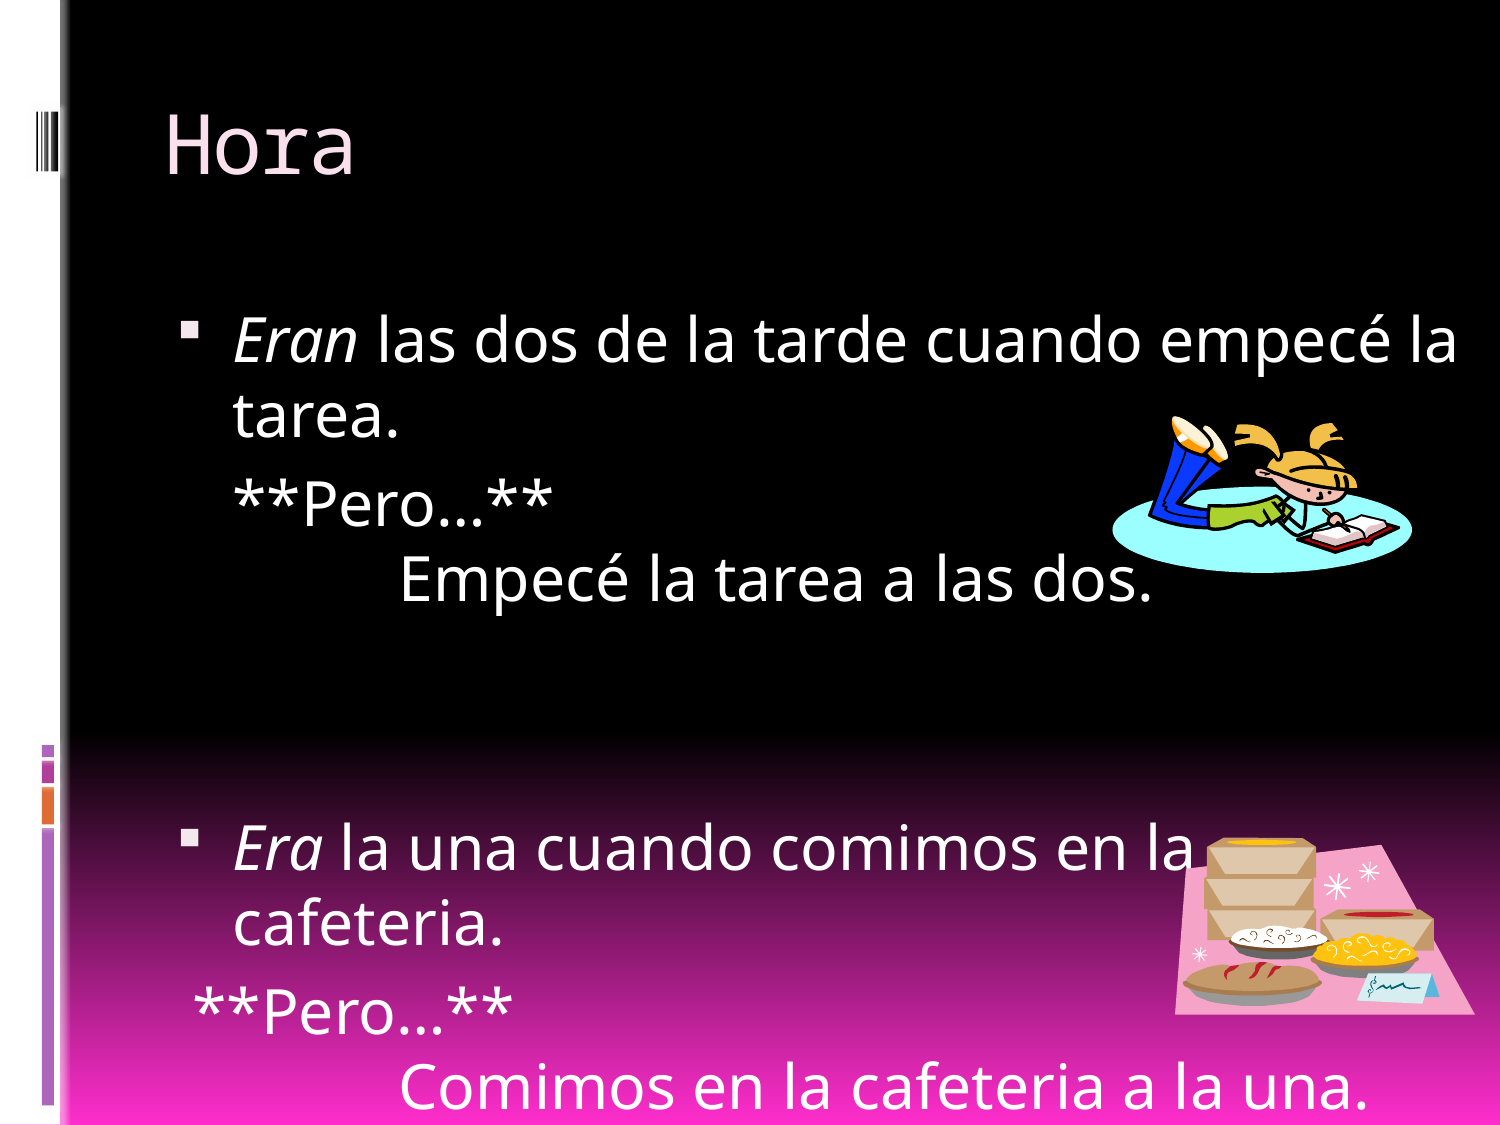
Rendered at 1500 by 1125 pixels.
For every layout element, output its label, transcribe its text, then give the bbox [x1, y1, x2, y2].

picture [1111, 412, 1413, 574]
list Eran las dos de la tarde cuando empecé la tarea. **Pero…** Empecé la tarea a las dos. Era la una cuando comimos en la cafeteria. **Pero…** Comimos en la cafeteria a la una. [150, 292, 1500, 1043]
picture [1174, 837, 1476, 1016]
title Hora [150, 83, 1425, 234]
